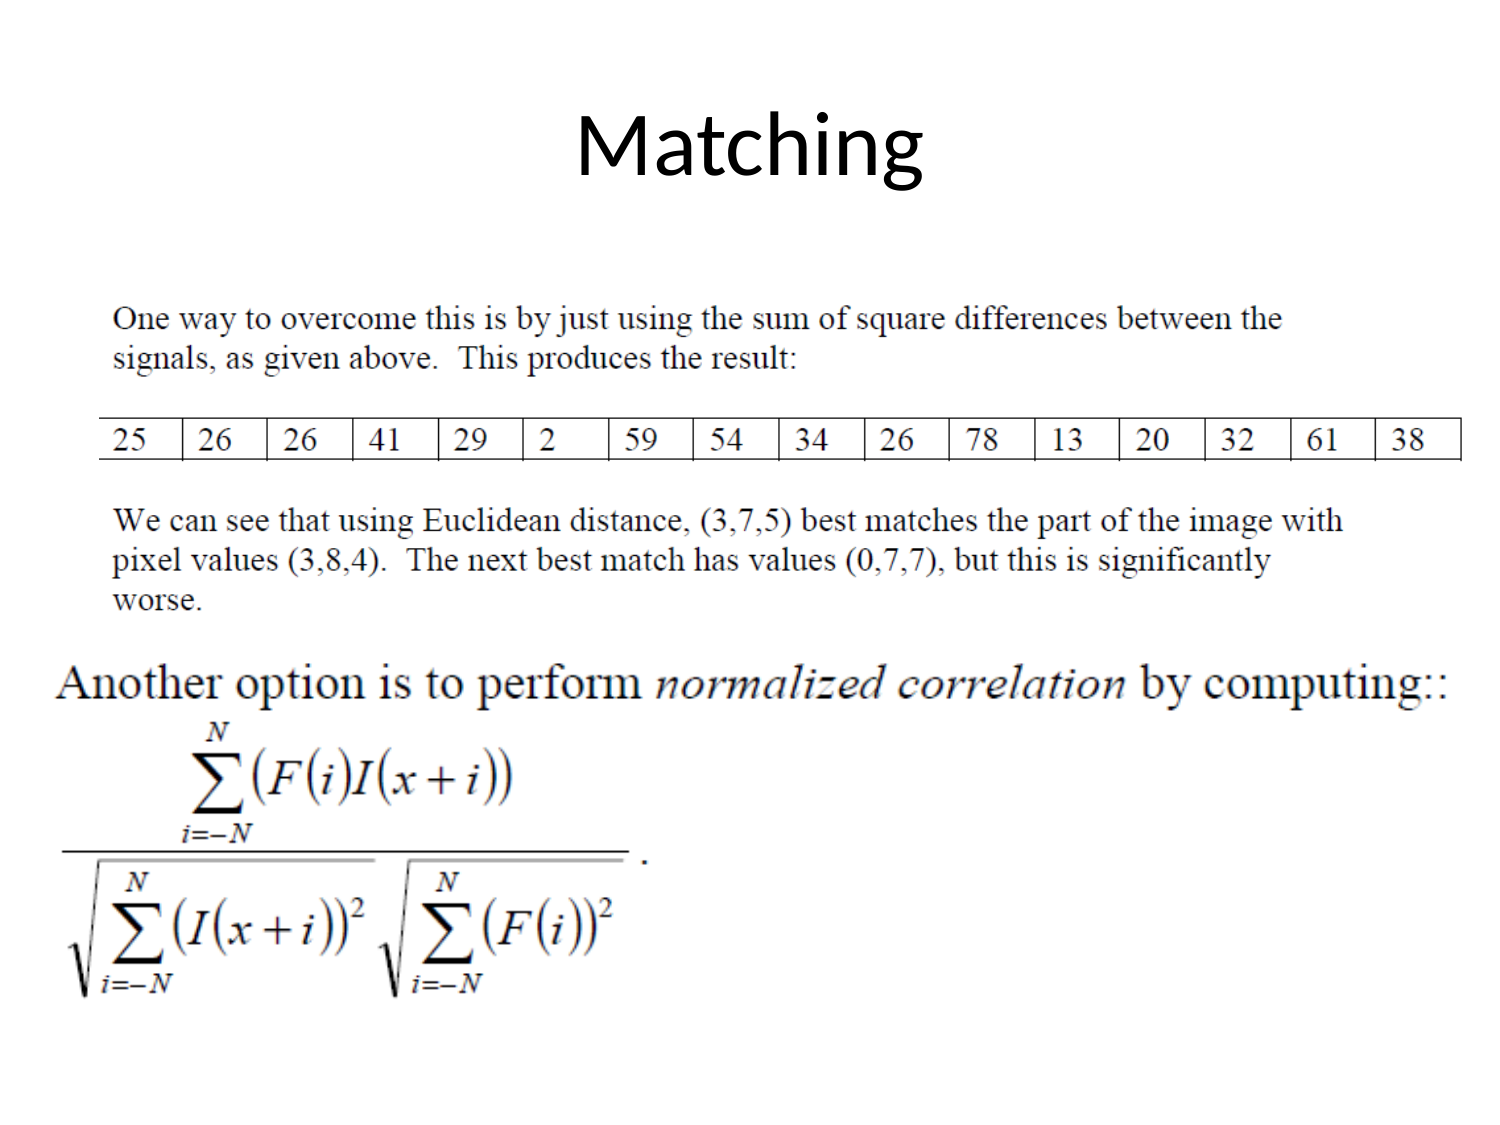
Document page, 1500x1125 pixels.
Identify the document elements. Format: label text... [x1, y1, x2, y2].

title Matching [75, 45, 1425, 233]
picture [44, 662, 1477, 1051]
picture [99, 287, 1483, 651]
list [75, 262, 1425, 660]
